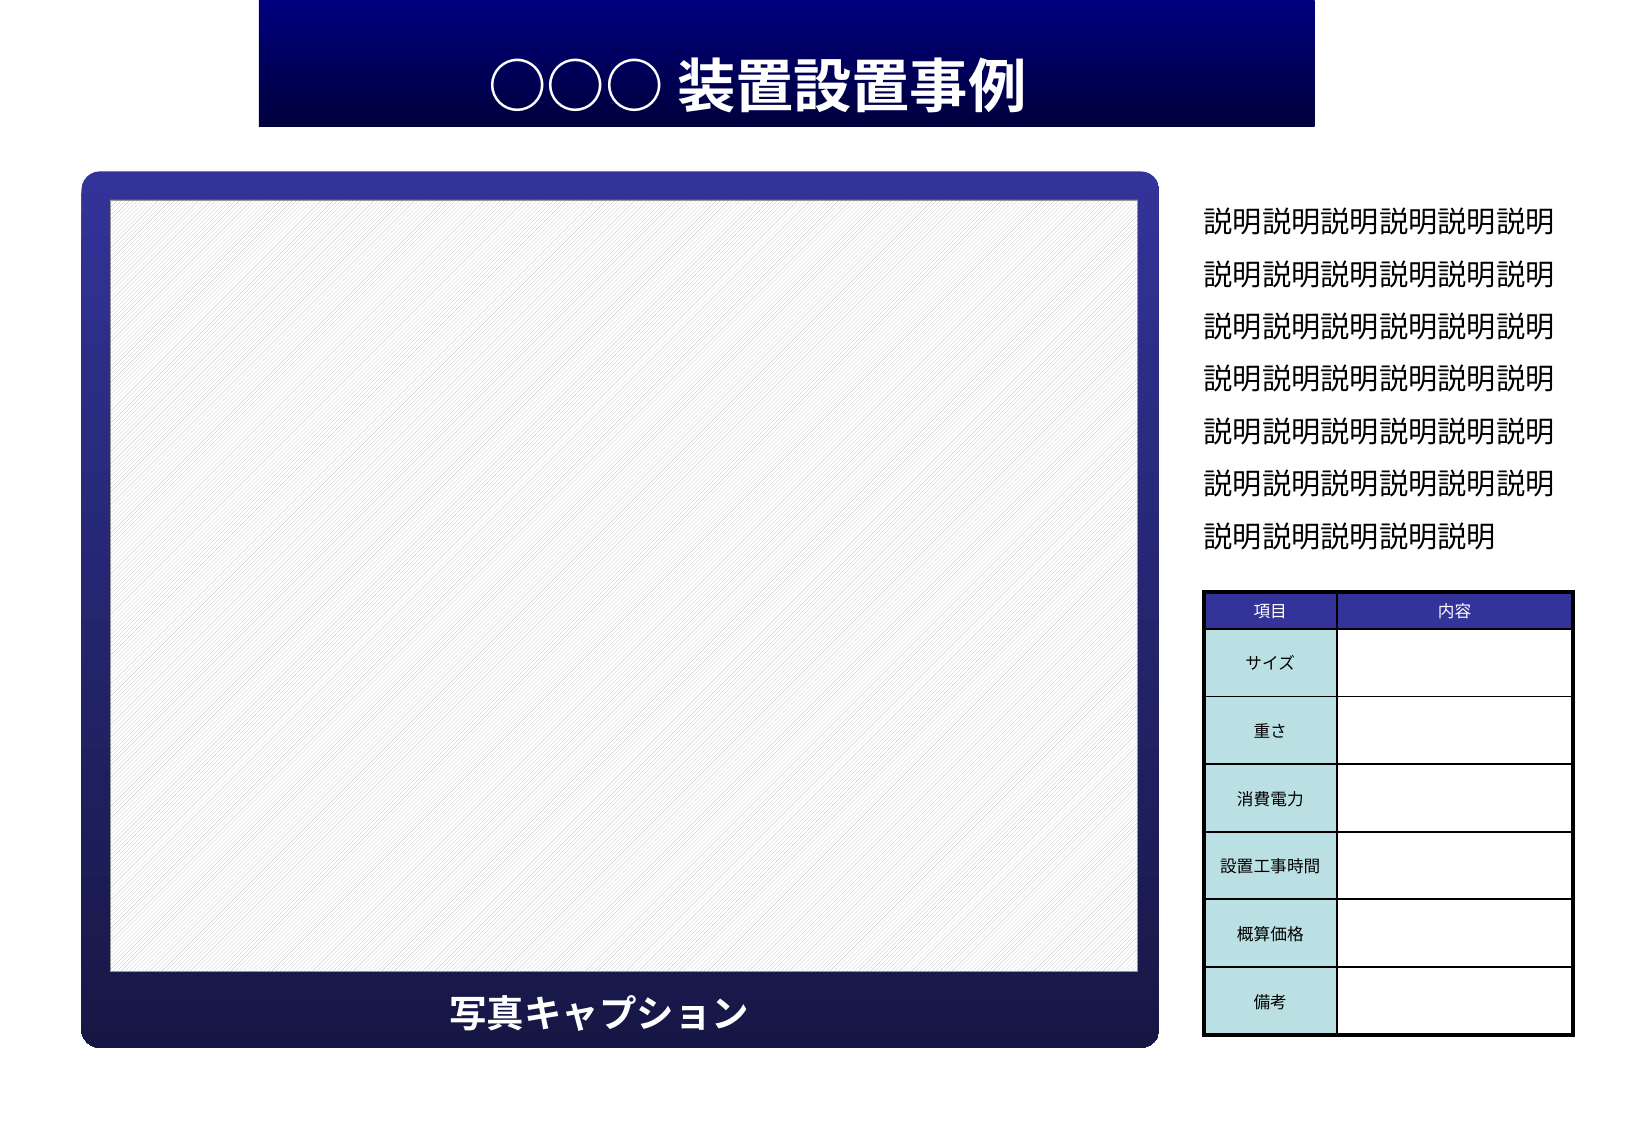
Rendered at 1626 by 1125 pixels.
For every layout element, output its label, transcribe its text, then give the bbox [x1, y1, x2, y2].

table_cell 設置工事時間 [1206, 833, 1336, 898]
text_box ○○○装置設置事例 [258, 0, 1315, 127]
table_cell [1338, 630, 1571, 696]
text_box 説明説明説明説明説明説明説明説明説明説明説明説明説明説明説明説明説明説明説明説明説明説明説明説明説明説明説明説明説明説明説明説明説明説明説明説明説明説明説明説明説明 [1189, 178, 1581, 561]
table_header 項目 [1206, 594, 1336, 628]
table_cell [1338, 900, 1571, 966]
table_cell [1338, 968, 1571, 1033]
table_cell 備考 [1206, 968, 1336, 1033]
table_header 内容 [1338, 594, 1571, 628]
table_cell サイズ [1206, 630, 1336, 696]
table_cell [1338, 833, 1571, 898]
table_cell 重さ [1206, 697, 1336, 763]
table_cell 消費電力 [1206, 765, 1336, 831]
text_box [81, 171, 1160, 1048]
table_cell 概算価格 [1206, 900, 1336, 966]
table_cell [1338, 765, 1571, 831]
table_cell [1338, 697, 1571, 763]
